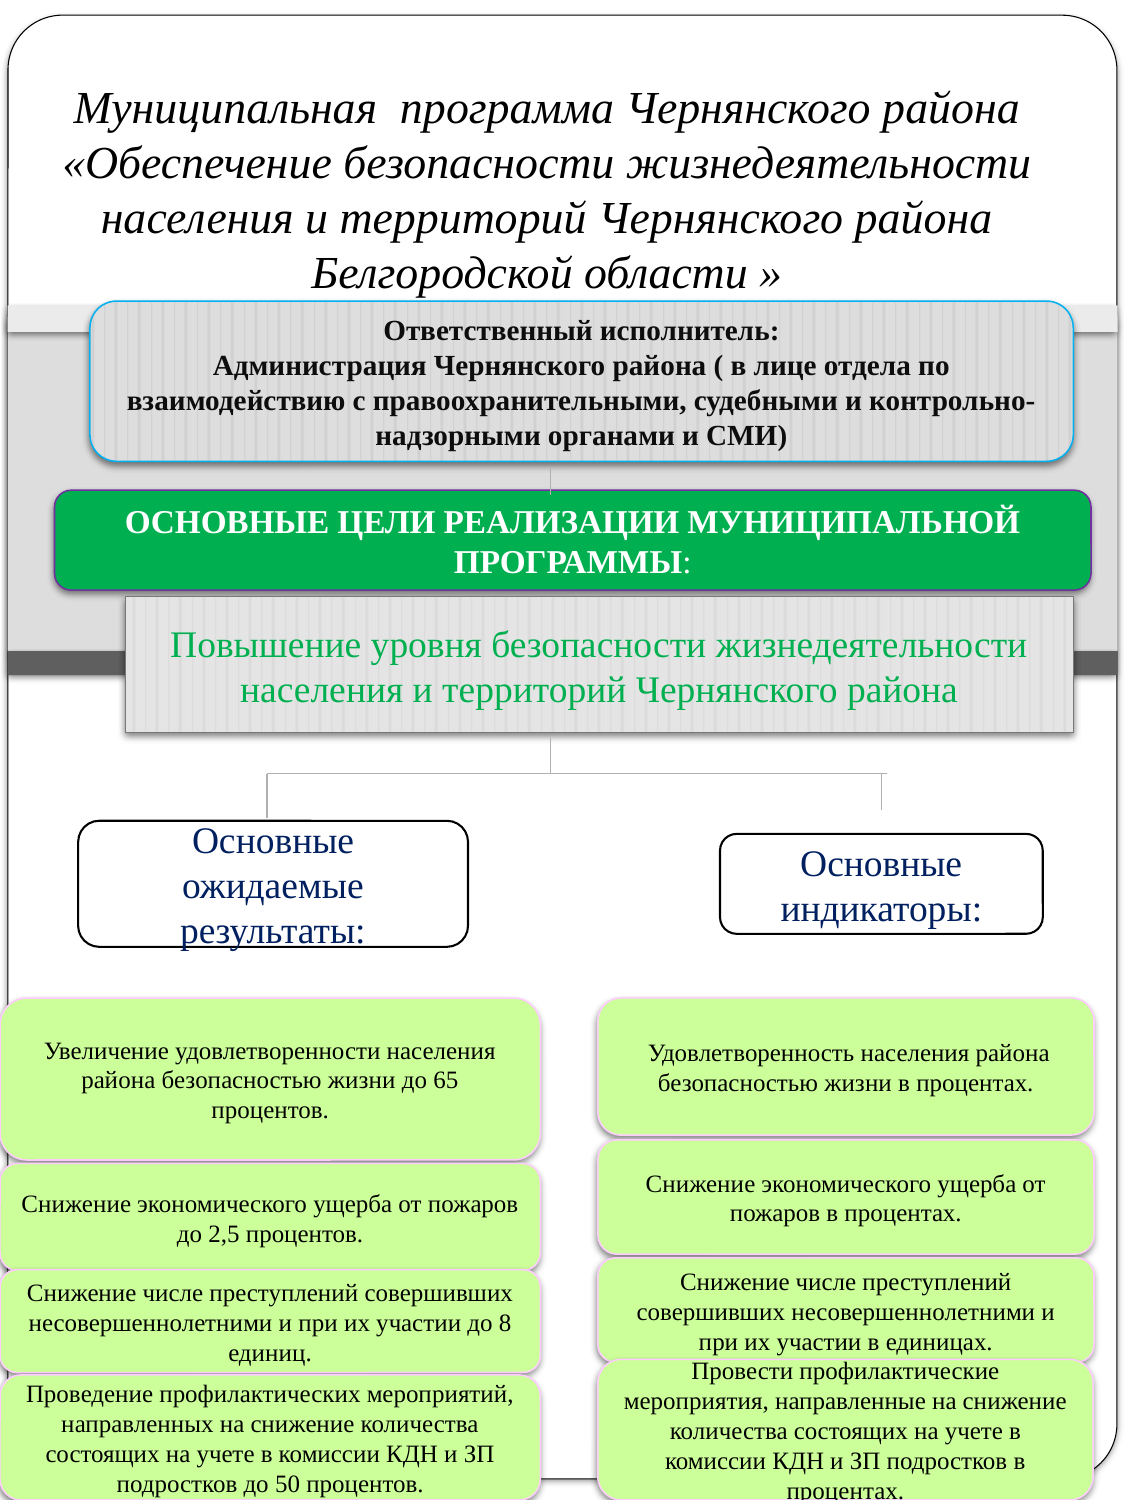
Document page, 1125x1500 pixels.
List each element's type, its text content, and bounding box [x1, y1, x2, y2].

title Муниципальная программа Чернянского района «Обеспечение безопасности жизнедеятельности населения и территорий Чернянского района Белгородской области » [0, 100, 1094, 284]
text_box Снижение числе преступлений совершивших несовершеннолетними и при их участии до 8 единиц. [0, 1268, 542, 1374]
text_box Увеличение удовлетворенности населения района безопасностью жизни до 65 процентов. [0, 997, 542, 1161]
text_box Снижение числе преступлений совершивших несовершеннолетними и при их участии в единицах. [597, 1257, 1095, 1362]
text_box Провести профилактические мероприятия, направленные на снижение количества состоящих на учете в комиссии КДН и ЗП подростков в процентах. [597, 1358, 1094, 1500]
text_box Основные индикаторы: [718, 832, 1044, 935]
text_box Снижение экономического ущерба от пожаров до 2,5 процентов. [0, 1162, 542, 1269]
text_box Снижение экономического ущерба от пожаров в процентах. [597, 1138, 1095, 1255]
text_box Повышение уровня безопасности жизнедеятельности населения и территорий Чернянского района [125, 596, 1074, 733]
text_box ОСНОВНЫЕ ЦЕЛИ РЕАЛИЗАЦИИ МУНИЦИПАЛЬНОЙ ПРОГРАММЫ: [53, 489, 1092, 591]
text_box Удовлетворенность населения района безопасностью жизни в процентах. [597, 997, 1095, 1136]
text_box Проведение профилактических мероприятий, направленных на снижение количества состоящих на учете в комиссии КДН и ЗП подростков до 50 процентов. [0, 1374, 542, 1500]
text_box Ответственный исполнитель: Администрация Чернянского района ( в лице отдела по взаимодействию с правоохранительными, судебными и контрольно-надзорными органами и СМИ) [89, 300, 1075, 463]
text_box Основные ожидаемые результаты: [77, 819, 470, 948]
